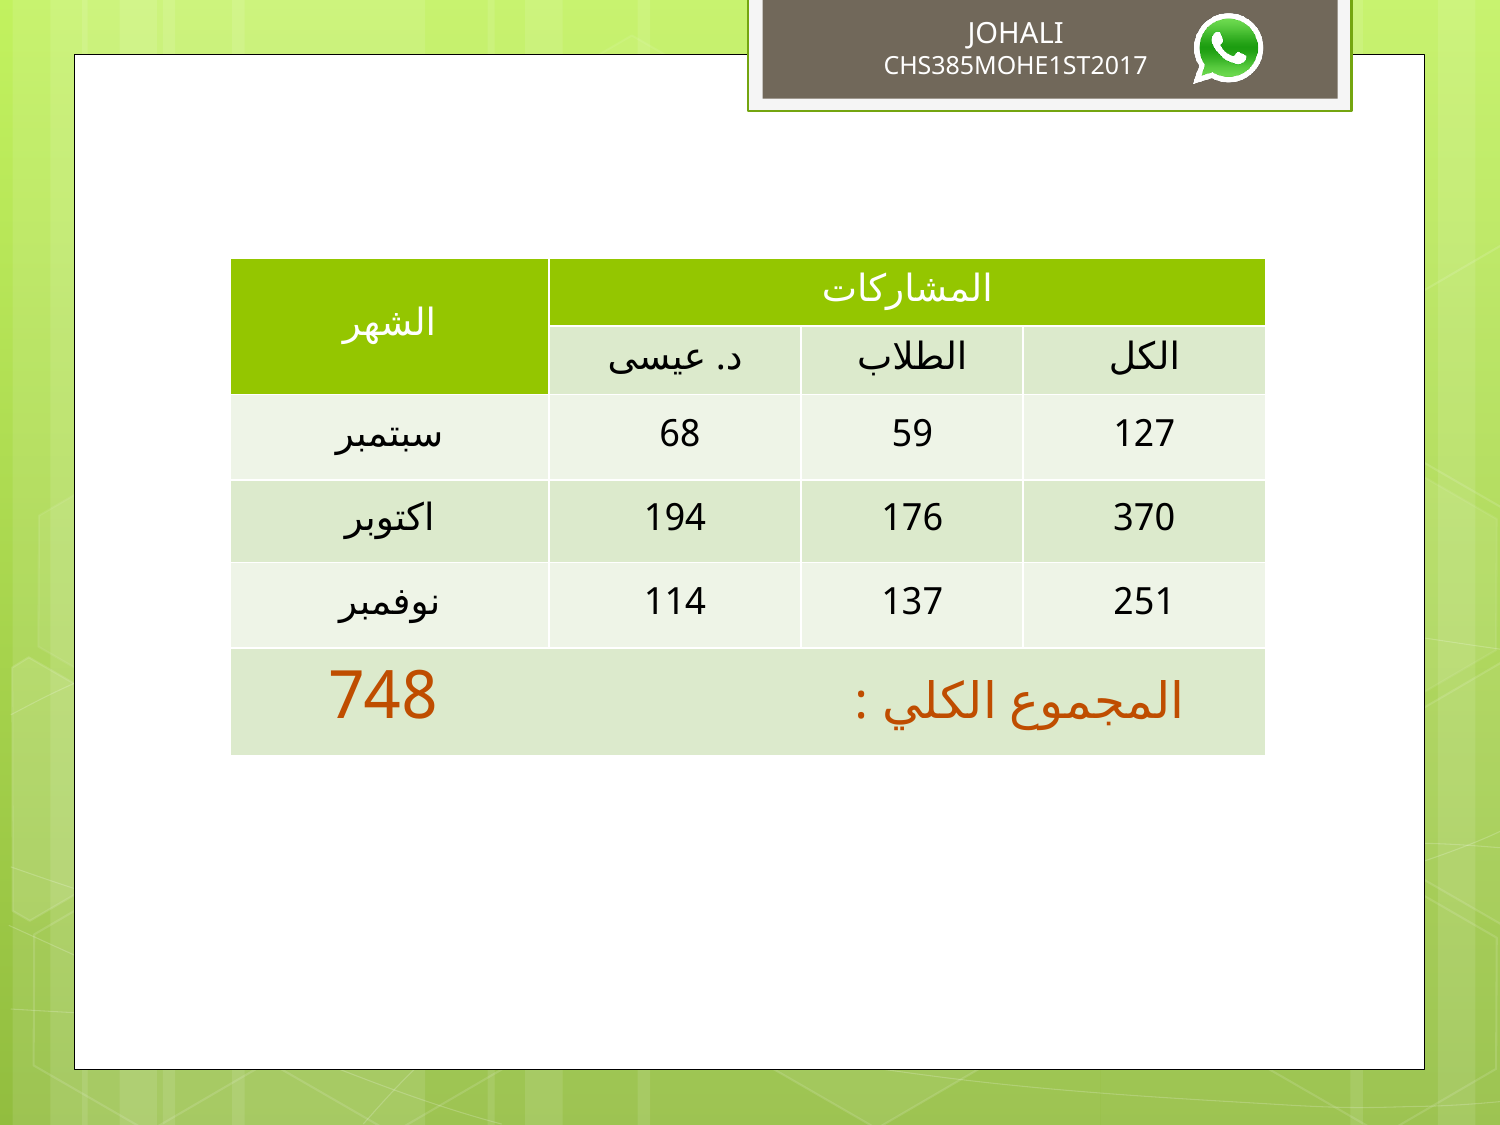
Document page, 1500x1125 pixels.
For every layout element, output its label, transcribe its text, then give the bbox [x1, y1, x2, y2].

table_header المشاركات [550, 259, 1265, 325]
table_cell 137 [802, 563, 1022, 647]
table_cell 370 [1024, 481, 1265, 562]
table_cell الكل [1024, 327, 1265, 394]
table_cell المجموع الكلي : 748 [231, 649, 1265, 755]
table_cell 176 [802, 481, 1022, 562]
table_cell 114 [550, 563, 800, 647]
table_cell نوفمبر [231, 563, 548, 647]
table_cell د. عيسى [550, 327, 800, 394]
table_cell 251 [1024, 563, 1265, 647]
table_cell الطلاب [802, 327, 1022, 394]
table_header الشهر [231, 259, 548, 394]
table_cell سبتمبر [231, 395, 548, 479]
table_cell 194 [550, 481, 800, 562]
table_cell 127 [1024, 395, 1265, 479]
table_cell اكتوبر [231, 481, 548, 562]
text_box JOHALI CHS385MOHE1ST2017 [809, 7, 1185, 87]
table_cell 59 [802, 395, 1022, 479]
picture [1186, 7, 1267, 87]
table_cell 68 [550, 395, 800, 479]
